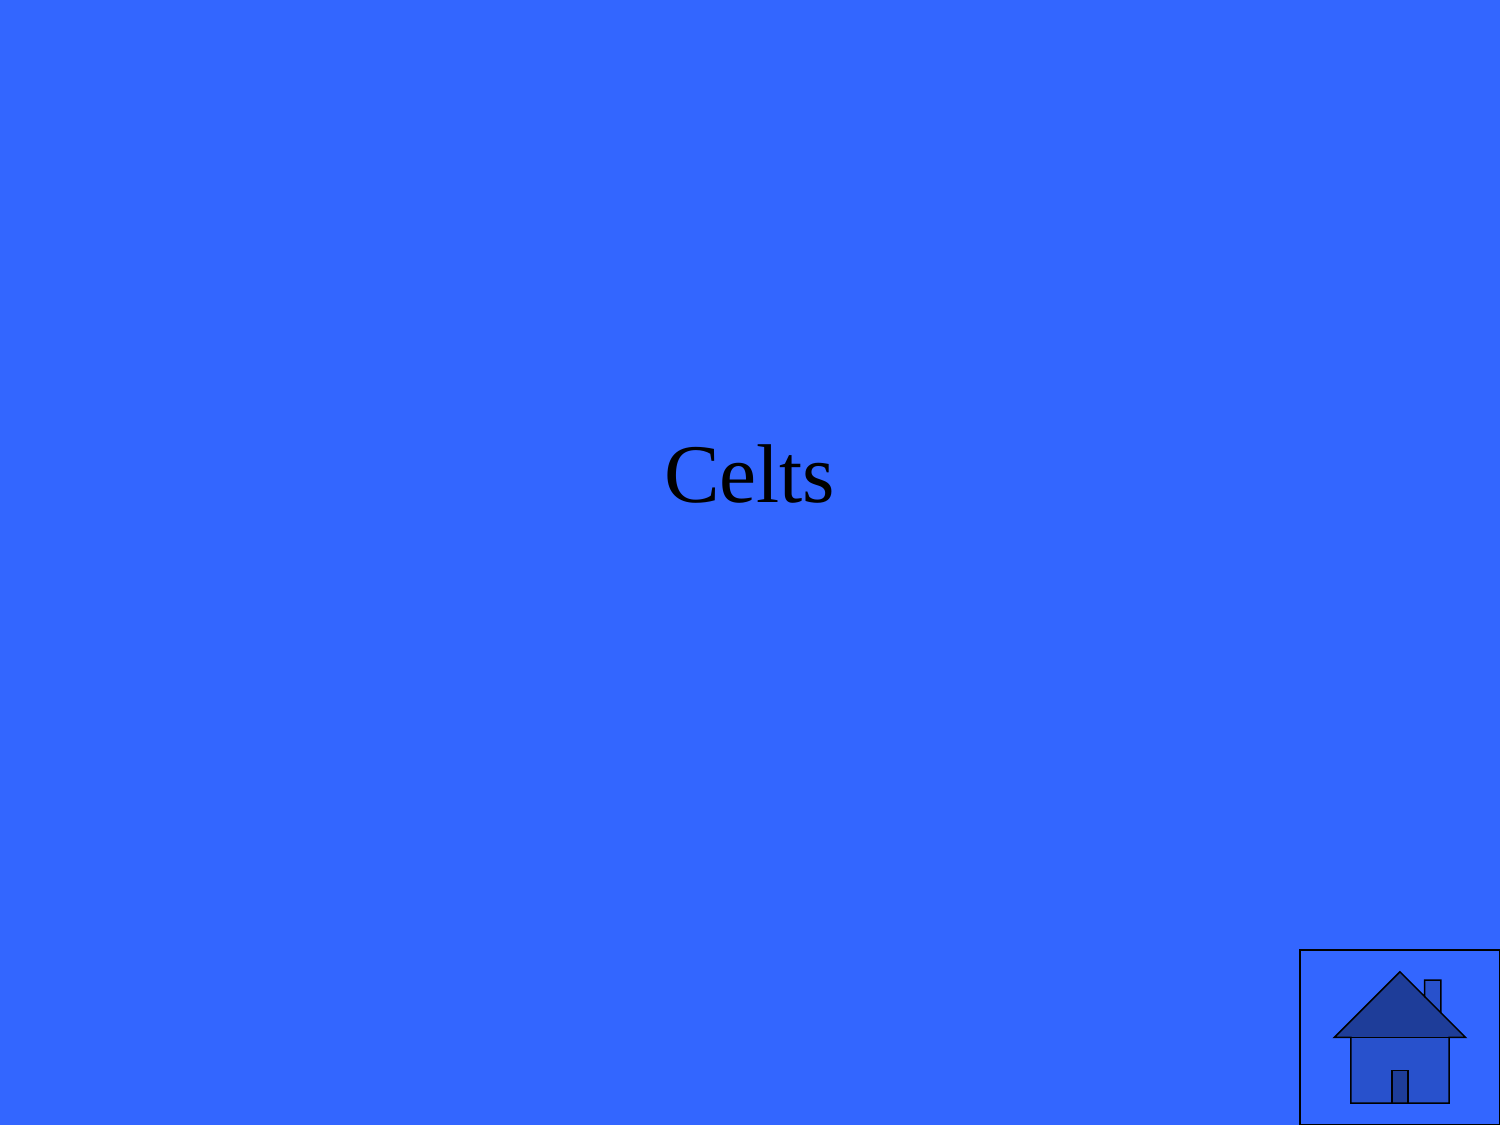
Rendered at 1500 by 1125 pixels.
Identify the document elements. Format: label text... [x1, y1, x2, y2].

title Celts [112, 374, 1388, 563]
text_box [1299, 950, 1500, 1125]
